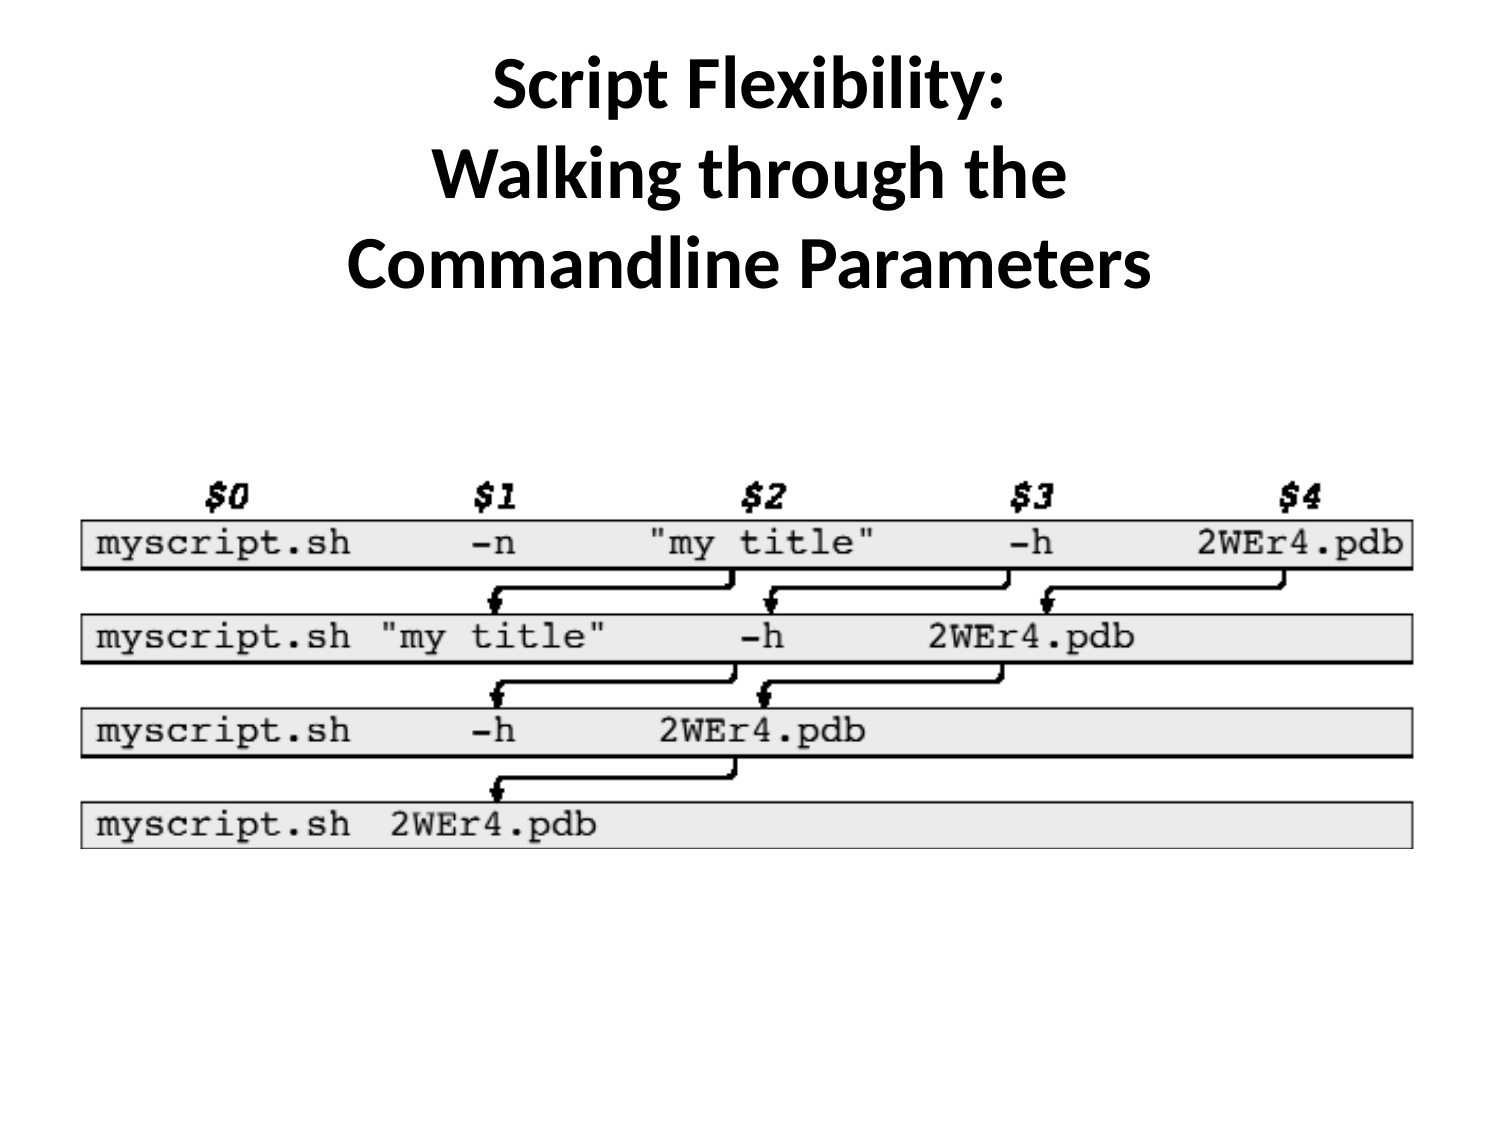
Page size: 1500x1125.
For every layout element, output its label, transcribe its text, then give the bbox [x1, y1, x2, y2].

text_box Script Flexibility: Walking through the Commandline Parameters [328, 25, 1172, 311]
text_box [78, 471, 1429, 849]
